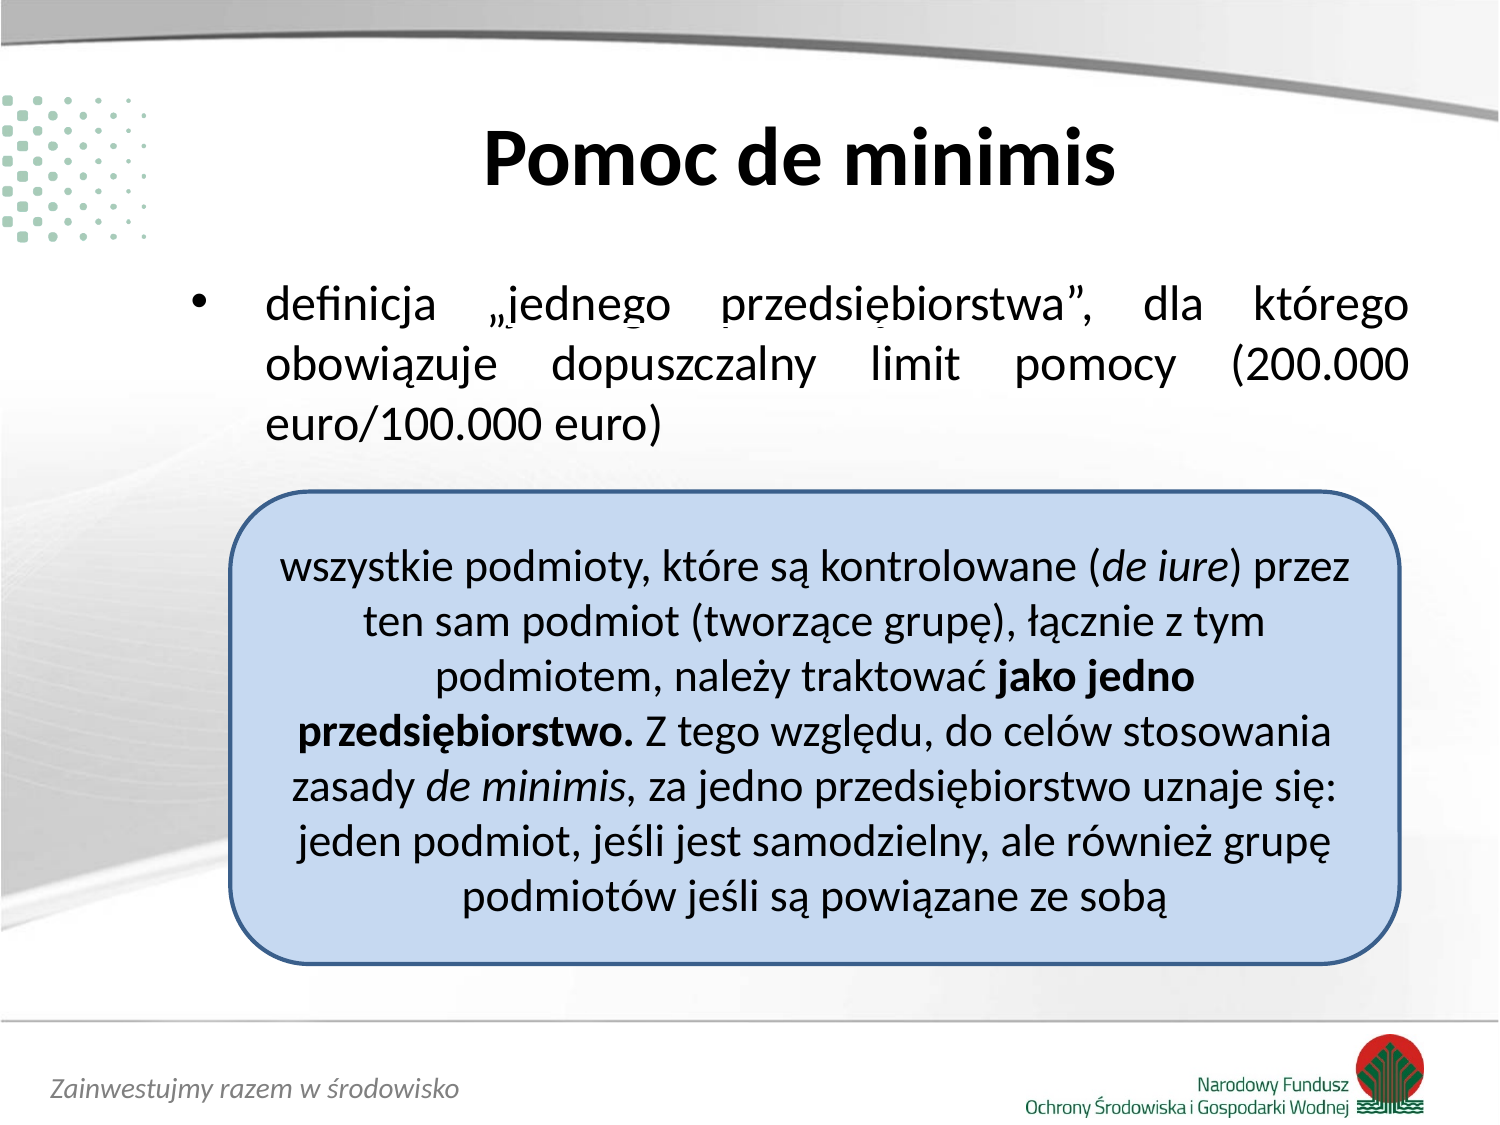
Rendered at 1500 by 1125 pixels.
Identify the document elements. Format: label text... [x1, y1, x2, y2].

picture [0, 0, 1499, 1023]
text_box wszystkie podmioty, które są kontrolowane (de iure) przez ten sam podmiot (tworzące grupę), łącznie z tym podmiotem, należy traktować jako jedno przedsiębiorstwo. Z tego względu, do celów stosowania zasady de minimis, za jedno przedsiębiorstwo uznaje się: jeden podmiot, jeśli jest samodzielny, ale również grupę podmiotów jeśli są powiązane ze sobą [228, 489, 1402, 967]
text_box Pomoc de minimis [175, 58, 1425, 246]
picture [1026, 1034, 1424, 1118]
text_box definicja „jednego przedsiębiorstwa”, dla którego obowiązuje dopuszczalny limit pomocy (200.000 euro/100.000 euro) [175, 262, 1425, 1005]
